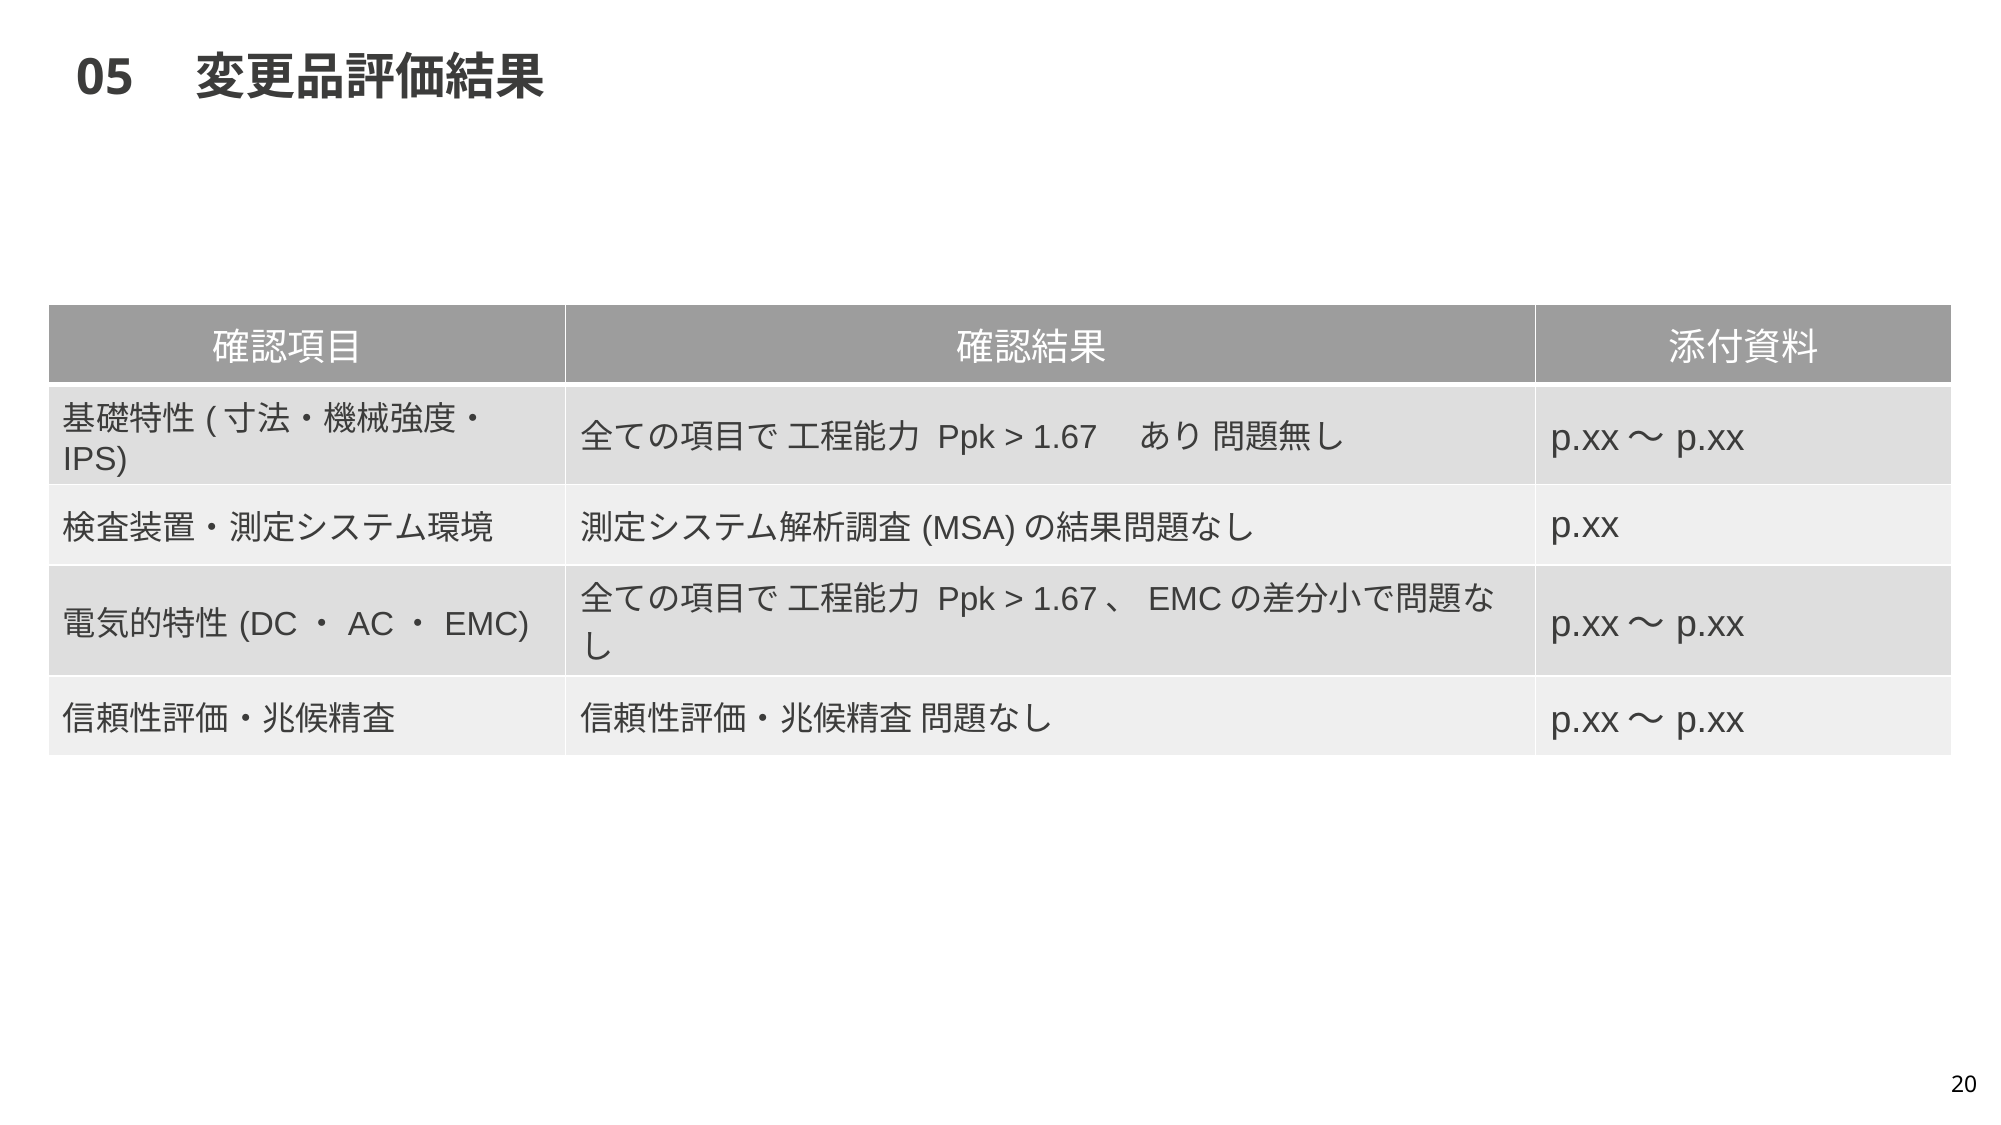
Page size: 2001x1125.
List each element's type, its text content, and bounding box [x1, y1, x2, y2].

table_cell 検査装置・測定システム環境 [49, 485, 565, 564]
table_cell p.xx～p.xx [1536, 566, 1951, 675]
table_header 確認項目 [49, 305, 565, 382]
table_cell 基礎特性(寸法・機械強度・IPS) [49, 387, 565, 484]
table_cell 全ての項目で 工程能力 Ppk > 1.67、EMCの差分小で問題なし [566, 566, 1535, 675]
table_cell p.xx～p.xx [1536, 387, 1951, 484]
table_cell p.xx [1536, 485, 1951, 564]
table_cell p.xx～p.xx [1536, 677, 1951, 755]
table_cell 全ての項目で 工程能力 Ppk > 1.67 あり 問題無し [566, 387, 1535, 484]
table_header 添付資料 [1536, 305, 1951, 382]
table_cell 電気的特性(DC・AC・EMC) [49, 566, 565, 675]
table_cell 信頼性評価・兆候精査 問題なし [566, 677, 1535, 755]
title 05 変更品評価結果 [0, 0, 1877, 123]
table_cell 測定システム解析調査(MSA)の結果問題なし [566, 485, 1535, 564]
table_header 確認結果 [566, 305, 1535, 382]
table_cell 信頼性評価・兆候精査 [49, 677, 565, 755]
